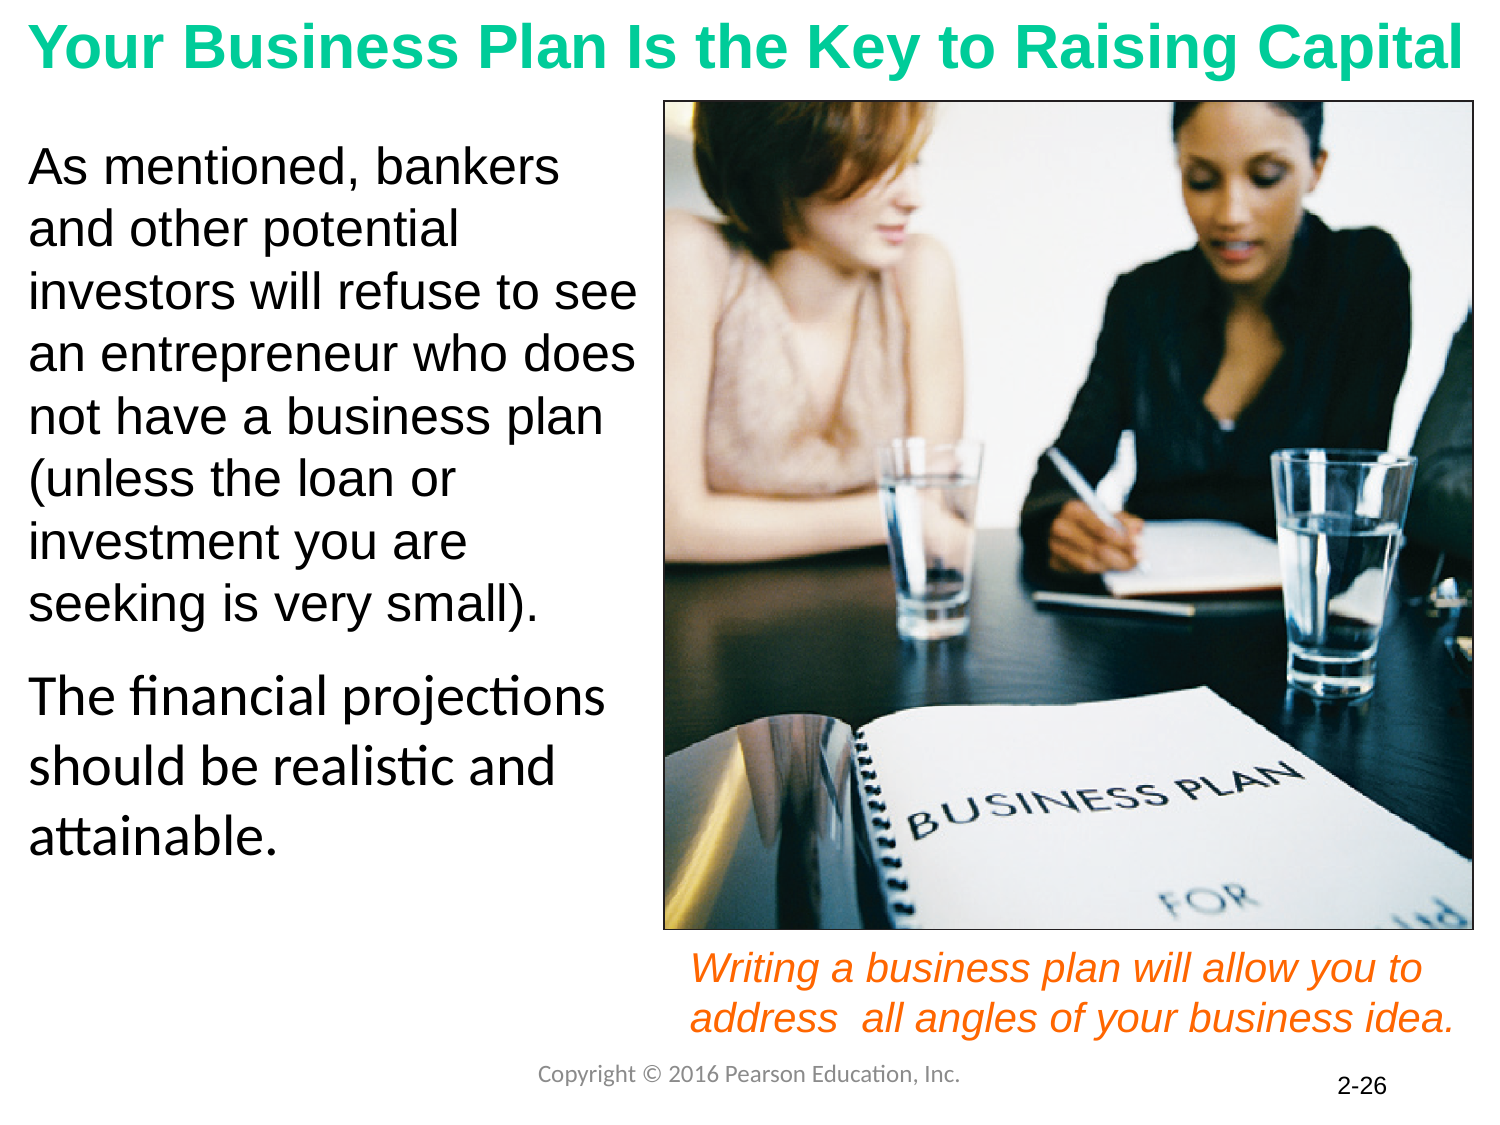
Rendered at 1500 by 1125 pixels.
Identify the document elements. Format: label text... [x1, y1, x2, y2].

title Your Business Plan Is the Key to Raising Capital [12, 0, 1500, 138]
footer Copyright © 2016 Pearson Education, Inc. [512, 1042, 988, 1103]
text_box Writing a business plan will allow you to address all angles of your business idea. [675, 933, 1500, 1049]
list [662, 99, 1476, 931]
text_box As mentioned, bankers and other potential investors will refuse to see an entrepreneur who does not have a business plan (unless the loan or investment you are seeking is very small). The financial projections should be realistic and attainable. [13, 112, 660, 937]
